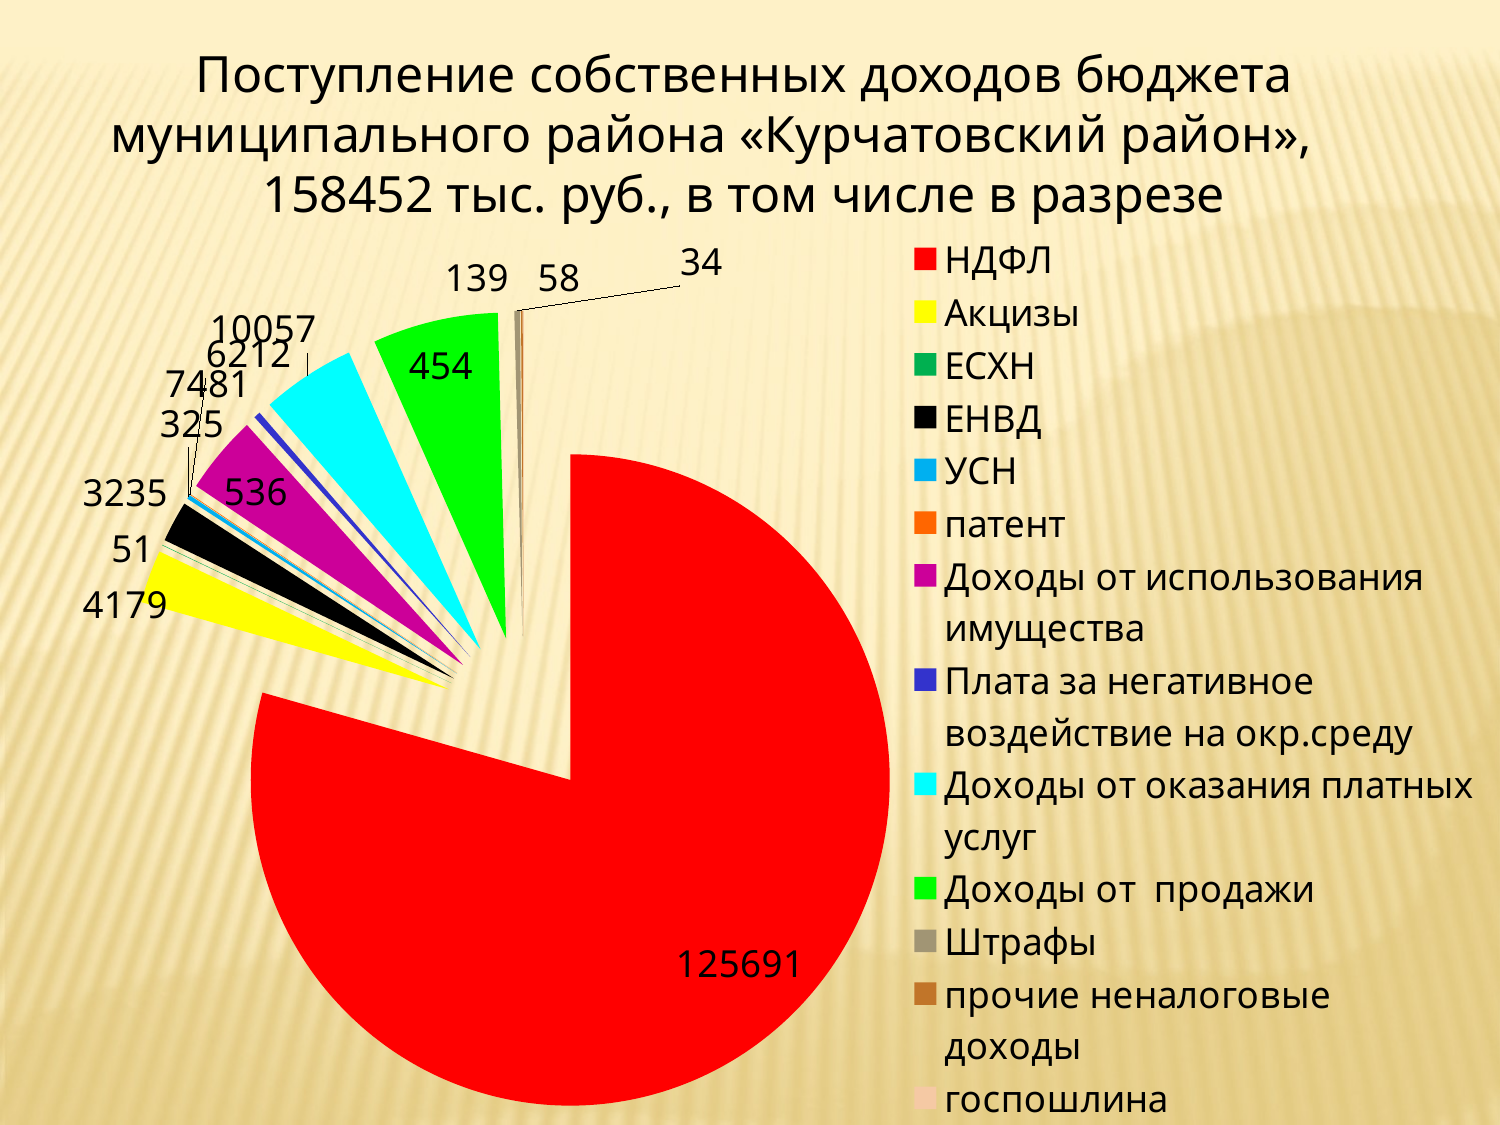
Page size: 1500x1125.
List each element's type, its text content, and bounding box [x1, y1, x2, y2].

picture [0, 0, 1500, 1125]
text_box Поступление собственных доходов бюджета муниципального района «Курчатовский район», 158452 тыс. руб., в том числе в разрезе [58, 35, 1430, 230]
chart [54, 231, 1500, 1125]
